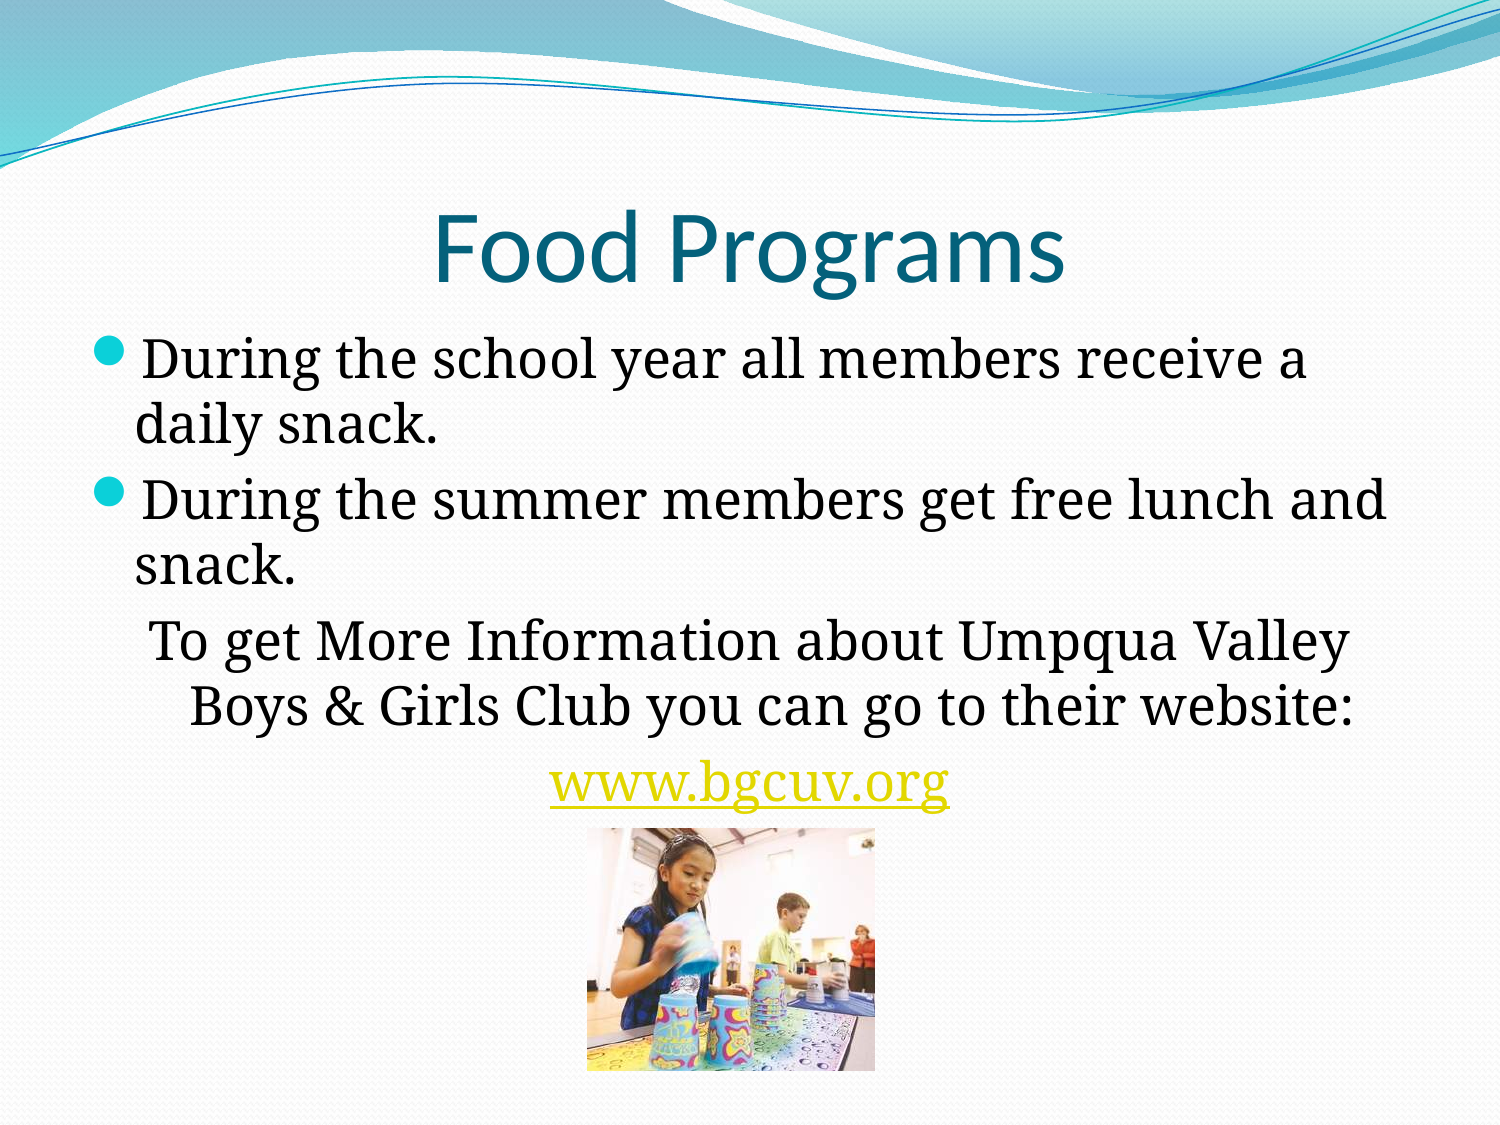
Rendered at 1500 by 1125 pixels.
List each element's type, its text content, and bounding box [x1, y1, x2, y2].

picture [587, 828, 876, 1071]
title Food Programs [75, 115, 1425, 303]
list During the school year all members receive a daily snack. During the summer members get free lunch and snack. To get More Information about Umpqua Valley Boys & Girls Club you can go to their website: www.bgcuv.org [75, 317, 1425, 1038]
